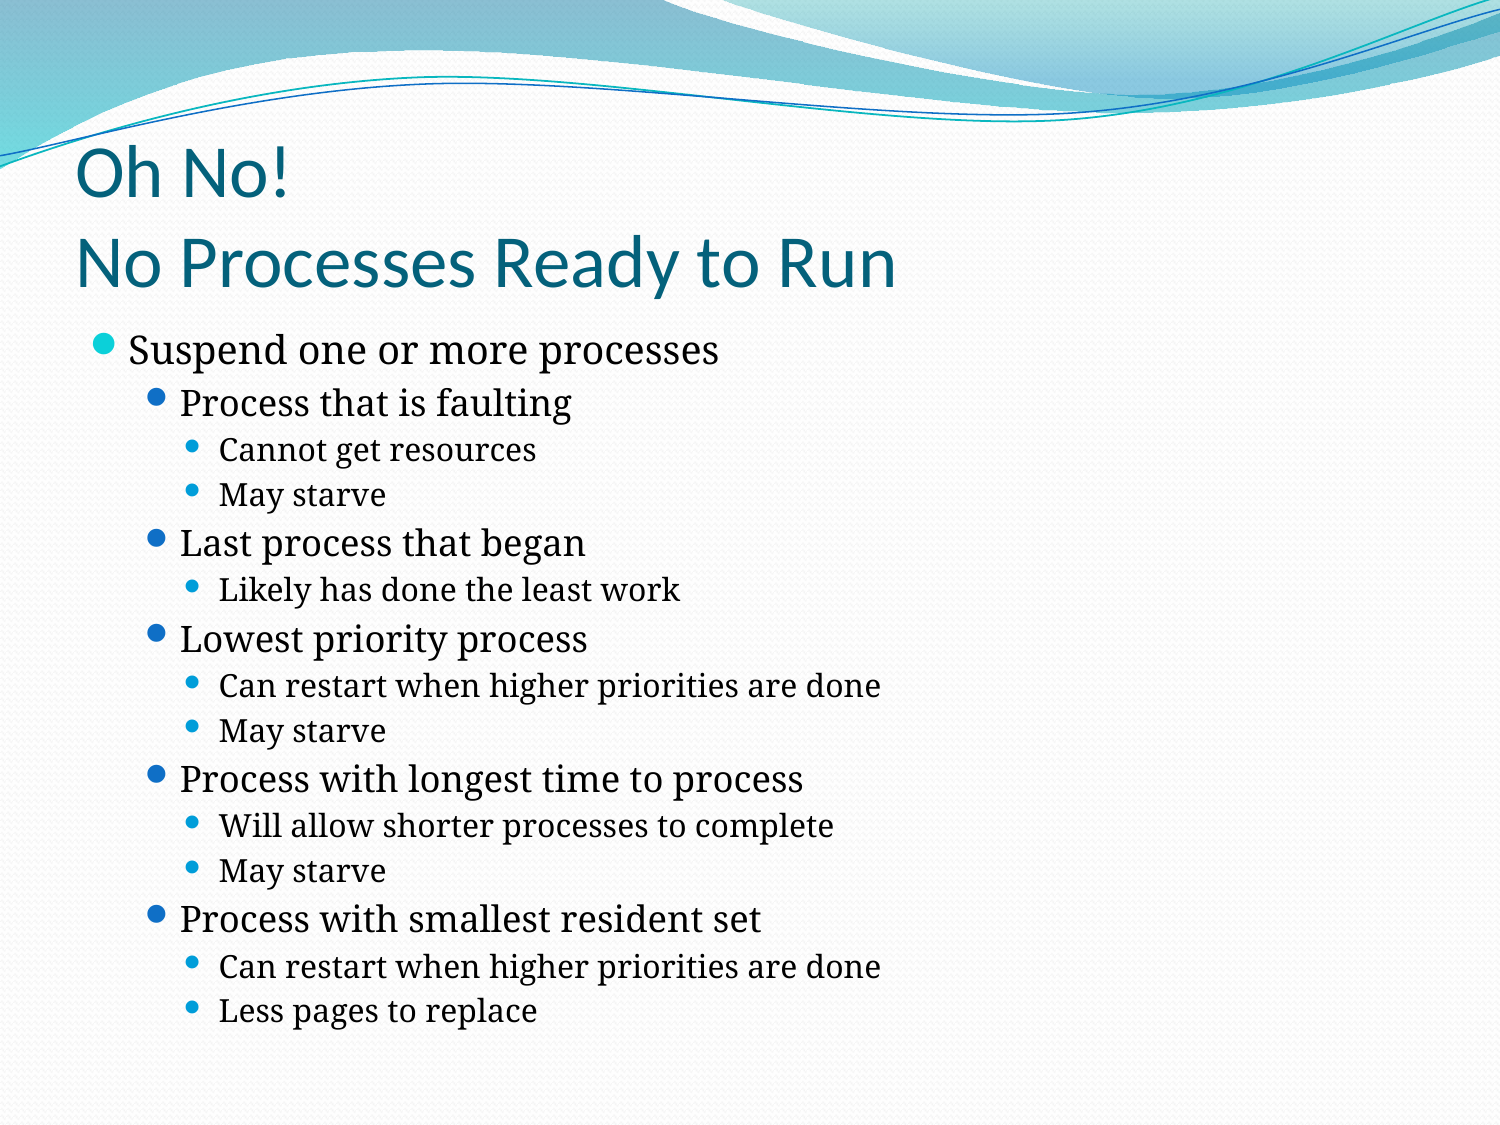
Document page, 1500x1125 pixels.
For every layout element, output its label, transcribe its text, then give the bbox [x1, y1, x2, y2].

list Suspend one or more processes Process that is faulting Cannot get resources May starve Last process that began Likely has done the least work Lowest priority process Can restart when higher priorities are done May starve Process with longest time to process Will allow shorter processes to complete May starve Process with smallest resident set Can restart when higher priorities are done Less pages to replace [75, 317, 1425, 1038]
title Oh No! No Processes Ready to Run [75, 115, 1425, 303]
